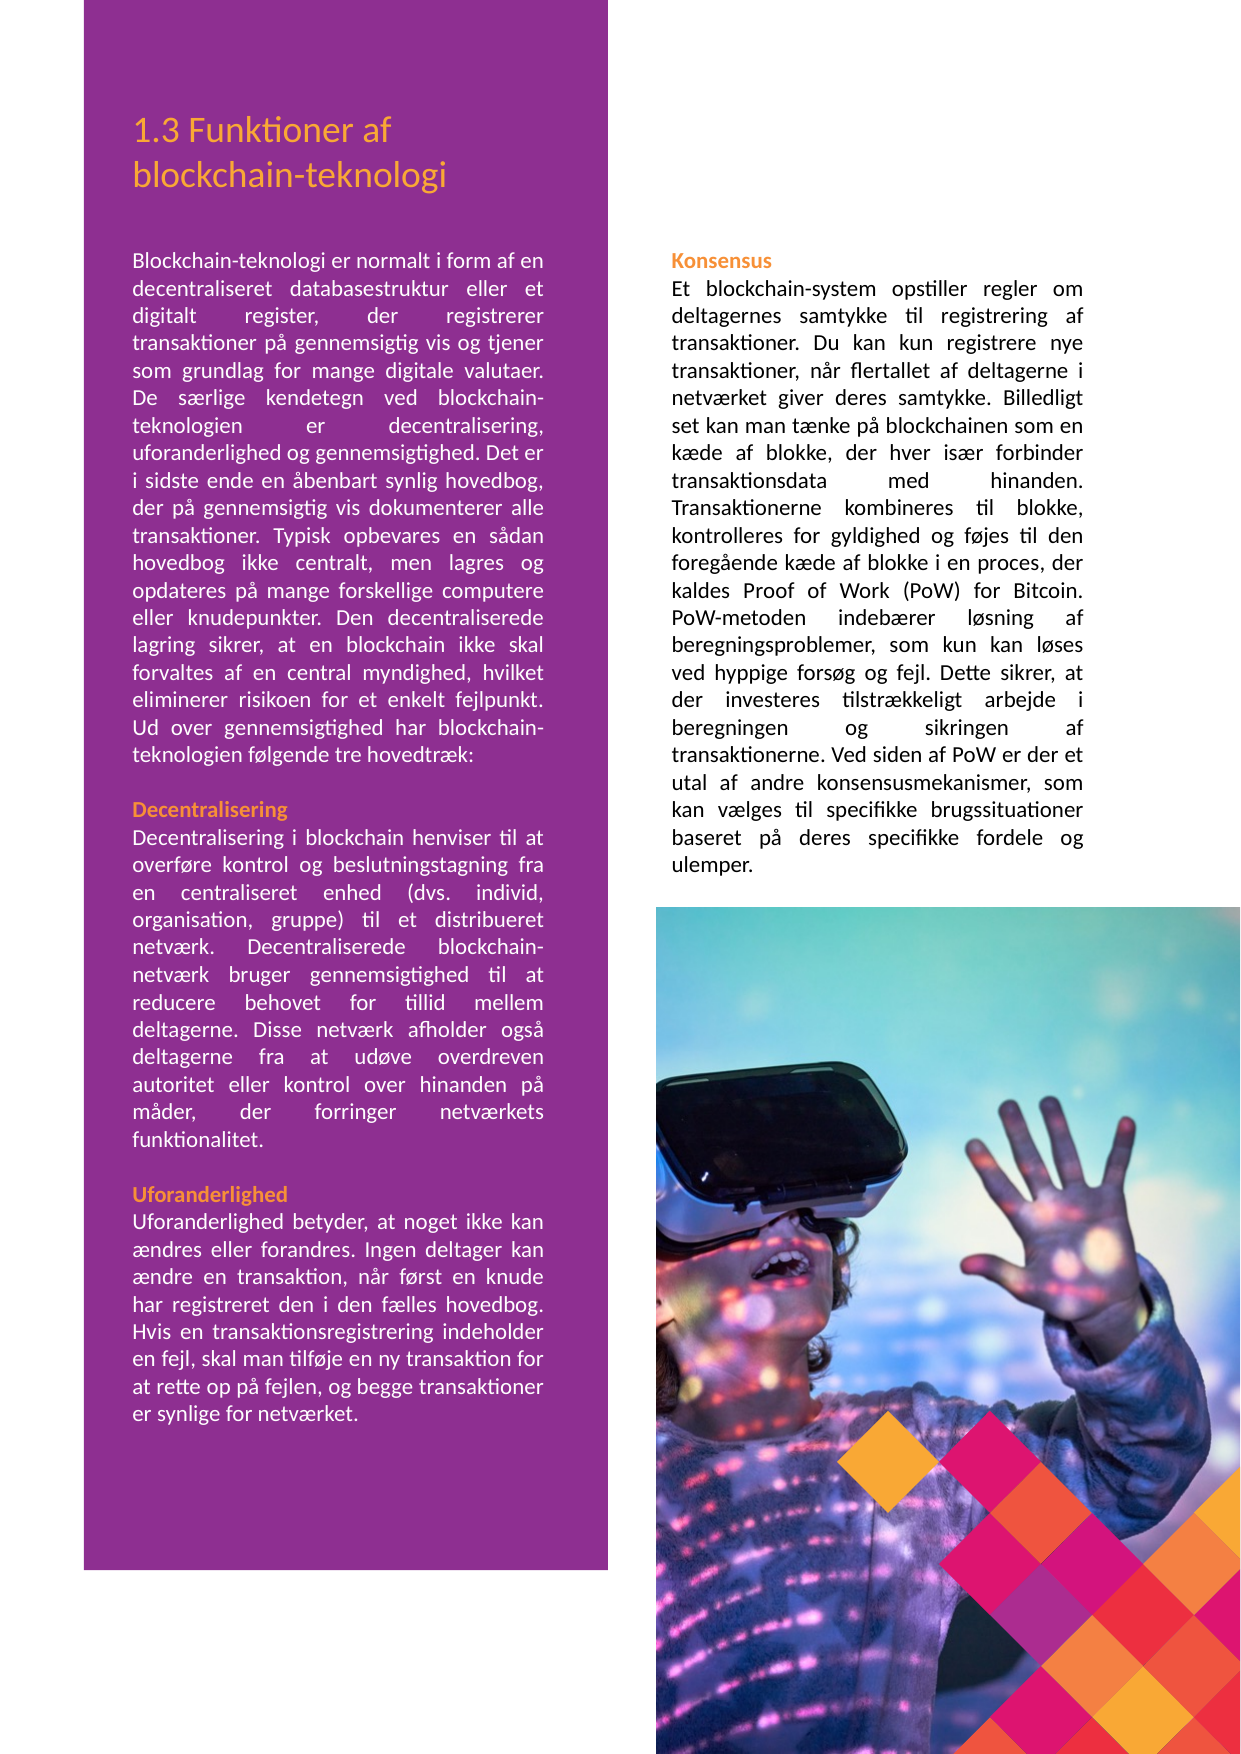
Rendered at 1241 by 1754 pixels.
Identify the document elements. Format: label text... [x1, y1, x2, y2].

text_box Konsensus Et blockchain-system opstiller regler om deltagernes samtykke til registrering af transaktioner. Du kan kun registrere nye transaktioner, når flertallet af deltagerne i netværket giver deres samtykke. Billedligt set kan man tænke på blockchainen som en kæde af blokke, der hver især forbinder transaktionsdata med hinanden. Transaktionerne kombineres til blokke, kontrolleres for gyldighed og føjes til den foregående kæde af blokke i en proces, der kaldes Proof of Work (PoW) for Bitcoin. PoW-metoden indebærer løsning af beregningsproblemer, som kun kan løses ved hyppige forsøg og fejl. Dette sikrer, at der investeres tilstrækkeligt arbejde i beregningen og sikringen af transaktionerne. Ved siden af PoW er der et utal af andre konsensusmekanismer, som kan vælges til specifikke brugssituationer baseret på deres specifikke fordele og ulemper. [656, 238, 1099, 877]
list 1.3 Funktioner af blockchain-teknologi [117, 97, 588, 242]
picture [656, 907, 1241, 1754]
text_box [851, 1410, 1241, 1754]
list Blockchain-teknologi er normalt i form af en decentraliseret databasestruktur eller et digitalt register, der registrerer transaktioner på gennemsigtig vis og tjener som grundlag for mange digitale valutaer. De særlige kendetegn ved blockchain-teknologien er decentralisering, uforanderlighed og gennemsigtighed. Det er i sidste ende en åbenbart synlig hovedbog, der på gennemsigtig vis dokumenterer alle transaktioner. Typisk opbevares en sådan hovedbog ikke centralt, men lagres og opdateres på mange forskellige computere eller knudepunkter. Den decentraliserede lagring sikrer, at en blockchain ikke skal forvaltes af en central myndighed, hvilket eliminerer risikoen for et enkelt fejlpunkt. Ud over gennemsigtighed har blockchain-teknologien følgende tre hovedtræk: Decentralisering Decentralisering i blockchain henviser til at overføre kontrol og beslutningstagning fra en centraliseret enhed (dvs. individ, organisation, gruppe) til et distribueret netværk. Decentraliserede blockchain-netværk bruger gennemsigtighed til at reducere behovet for tillid mellem deltagerne. Disse netværk afholder også deltagerne fra at udøve overdreven autoritet eller kontrol over hinanden på måder, der forringer netværkets funktionalitet. Uforanderlighed Uforanderlighed betyder, at noget ikke kan ændres eller forandres. Ingen deltager kan ændre en transaktion, når først en knude har registreret den i den fælles hovedbog. Hvis en transaktionsregistrering indeholder en fejl, skal man tilføje en ny transaktion for at rette op på fejlen, og begge transaktioner er synlige for netværket. [117, 238, 560, 1503]
